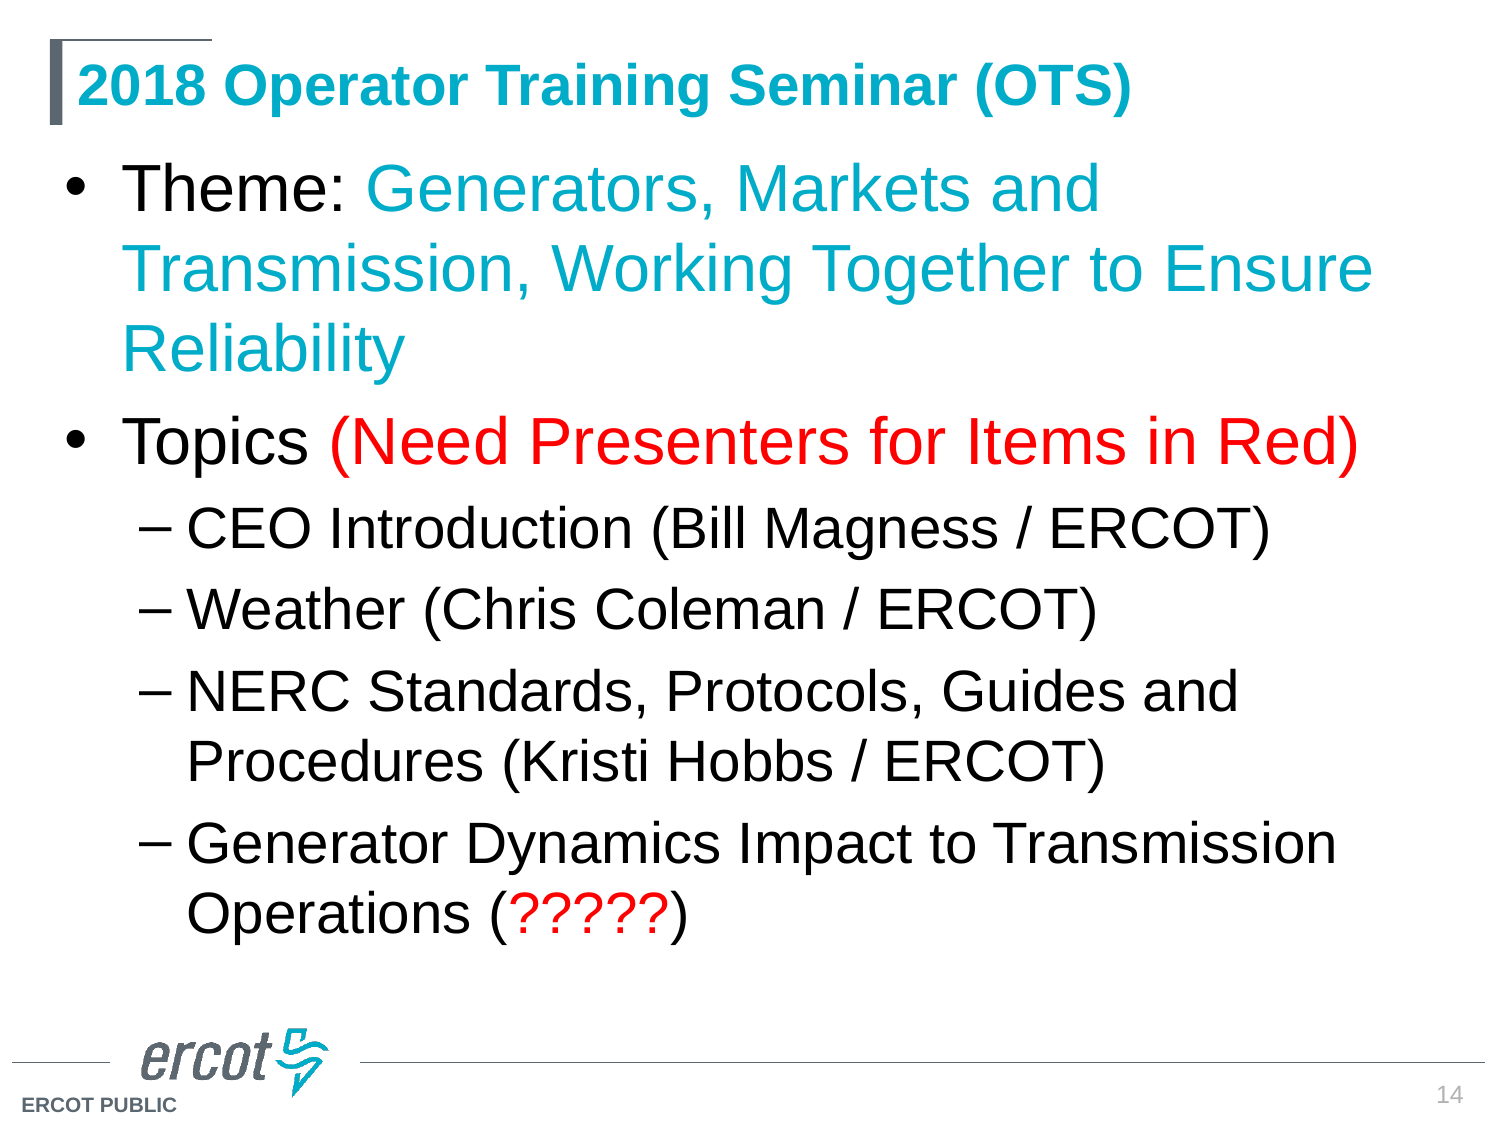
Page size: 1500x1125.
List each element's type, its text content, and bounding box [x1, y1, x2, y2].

list Theme: Generators, Markets and Transmission, Working Together to Ensure Reliability Topics (Need Presenters for Items in Red) CEO Introduction (Bill Magness / ERCOT) Weather (Chris Coleman / ERCOT) NERC Standards, Protocols, Guides and Procedures (Kristi Hobbs / ERCOT) Generator Dynamics Impact to Transmission Operations (?????) [50, 137, 1450, 1050]
slide_number 14 [1412, 1076, 1488, 1112]
title 2018 Operator Training Seminar (OTS) [62, 39, 1450, 125]
picture [137, 1050, 332, 1100]
